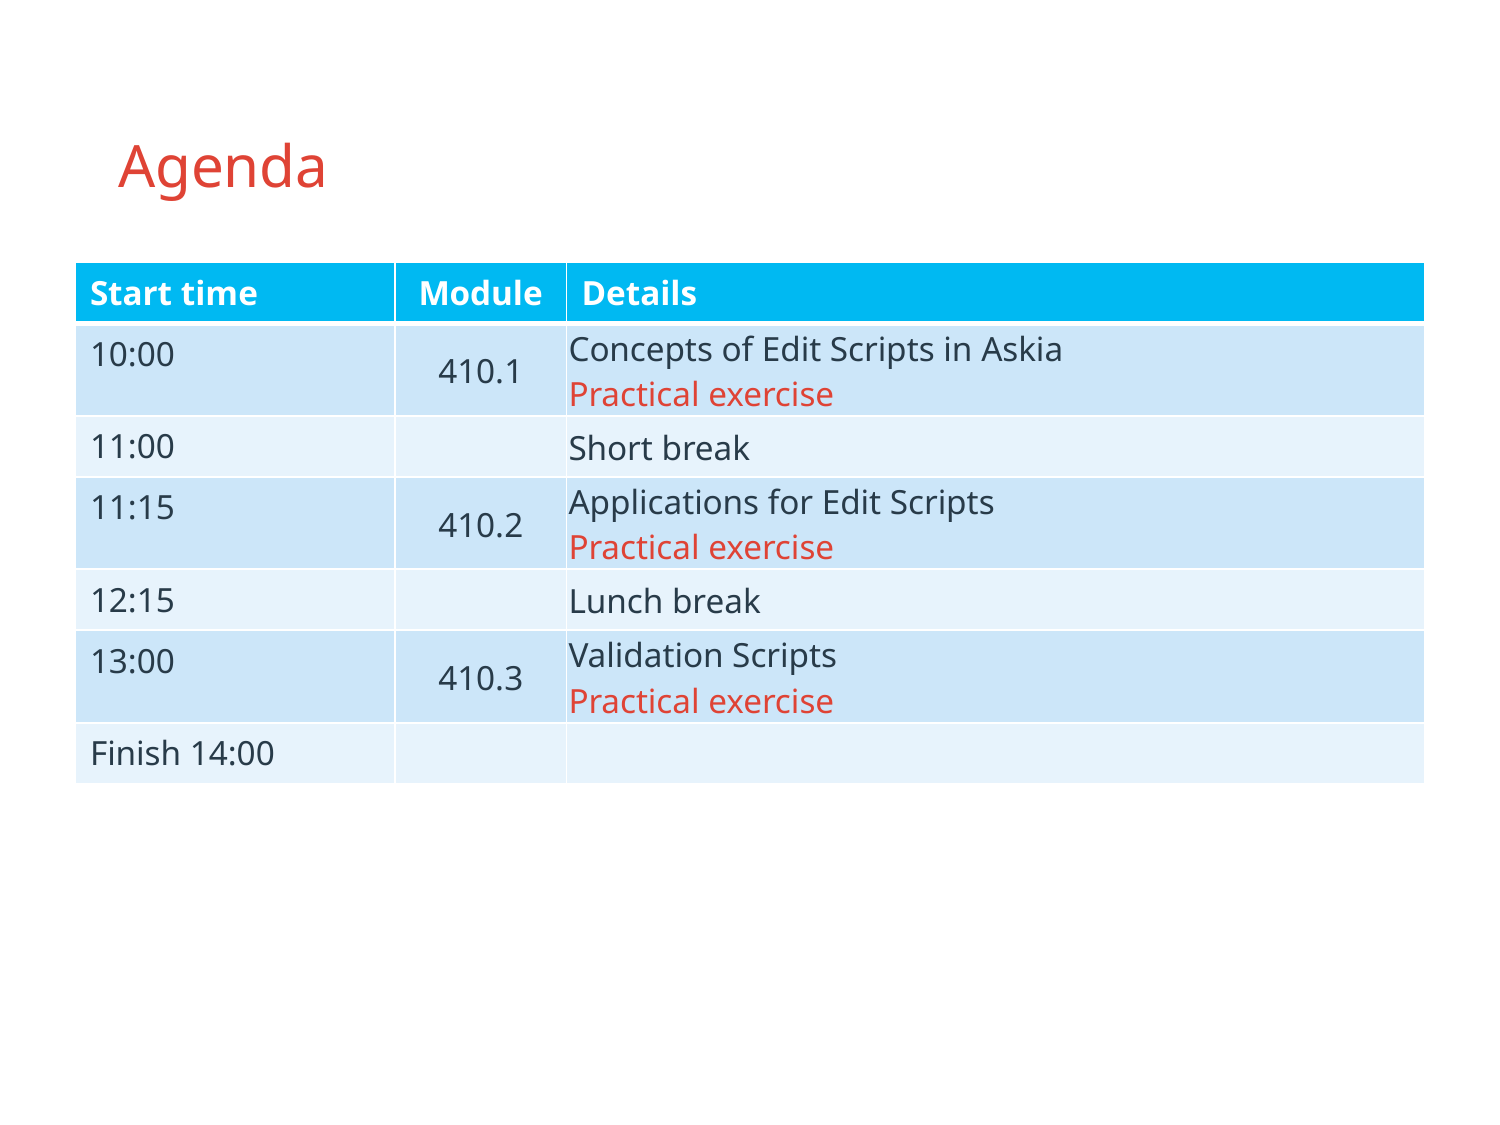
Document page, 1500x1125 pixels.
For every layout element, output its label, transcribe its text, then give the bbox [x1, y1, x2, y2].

table_cell 410.2 [396, 478, 566, 568]
table_cell [396, 570, 566, 629]
table_cell Short break [567, 417, 1424, 476]
table_cell 13:00 [76, 631, 394, 722]
table_cell Concepts of Edit Scripts in Askia Practical exercise [567, 326, 1424, 415]
table_cell [567, 724, 1424, 783]
table_cell 410.3 [396, 631, 566, 722]
table_cell Lunch break [567, 570, 1424, 629]
table_cell [396, 417, 566, 476]
table_cell 11:00 [76, 417, 394, 476]
table_cell 11:15 [76, 478, 394, 568]
table_cell 10:00 [76, 326, 394, 415]
title Agenda [103, 59, 1397, 262]
table_cell 12:15 [76, 570, 394, 629]
table_cell [396, 724, 566, 783]
table_cell Finish 14:00 [76, 724, 394, 783]
table_header Details [567, 263, 1424, 321]
table_cell 410.1 [396, 326, 566, 415]
table_cell Validation Scripts Practical exercise [567, 631, 1424, 722]
table_header Module [396, 263, 566, 321]
table_header Start time [76, 263, 394, 321]
table_cell Applications for Edit Scripts Practical exercise [567, 478, 1424, 568]
